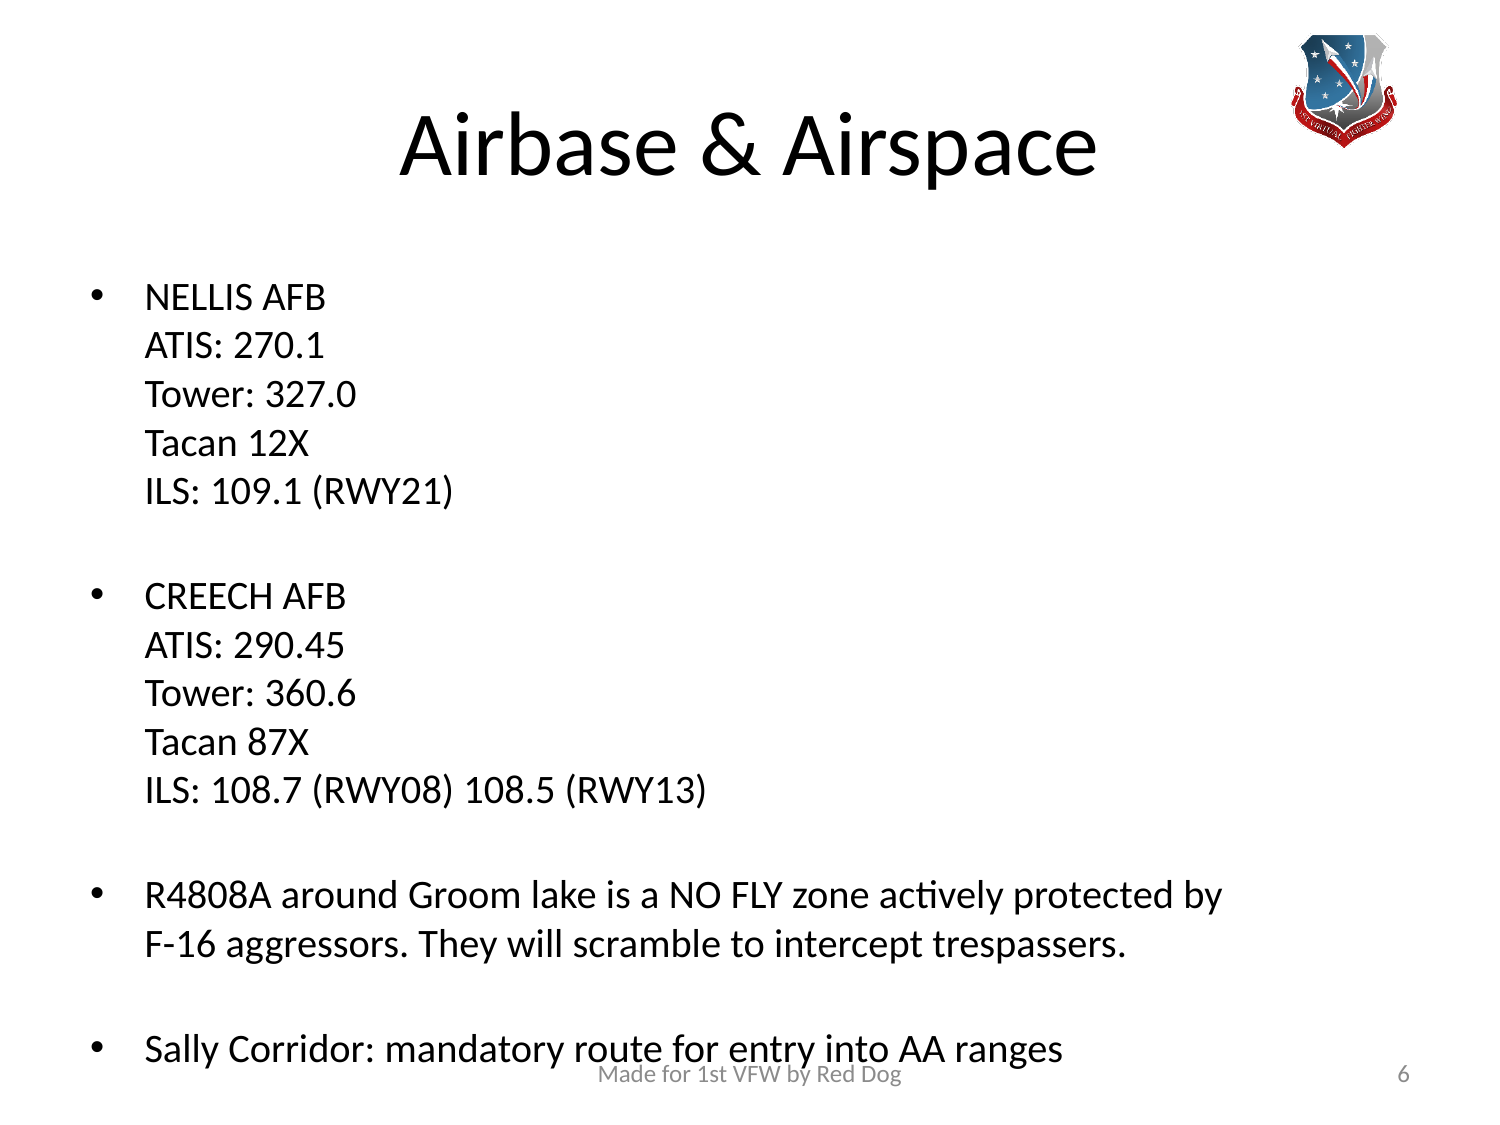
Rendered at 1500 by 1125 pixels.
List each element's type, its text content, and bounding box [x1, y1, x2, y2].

title Airbase & Airspace [75, 45, 1425, 233]
footer Made for 1st VFW by Red Dog [512, 1042, 988, 1103]
list NELLIS AFB ATIS: 270.1 Tower: 327.0 Tacan 12X ILS: 109.1 (RWY21) CREECH AFB ATIS: 290.45 Tower: 360.6 Tacan 87X ILS: 108.7 (RWY08) 108.5 (RWY13) R4808A around Groom lake is a NO FLY zone actively protected by F-16 aggressors. They will scramble to intercept trespassers. Sally Corridor: mandatory route for entry into AA ranges [75, 262, 1425, 1080]
picture [1262, 3, 1426, 180]
slide_number 6 [1074, 1042, 1425, 1103]
